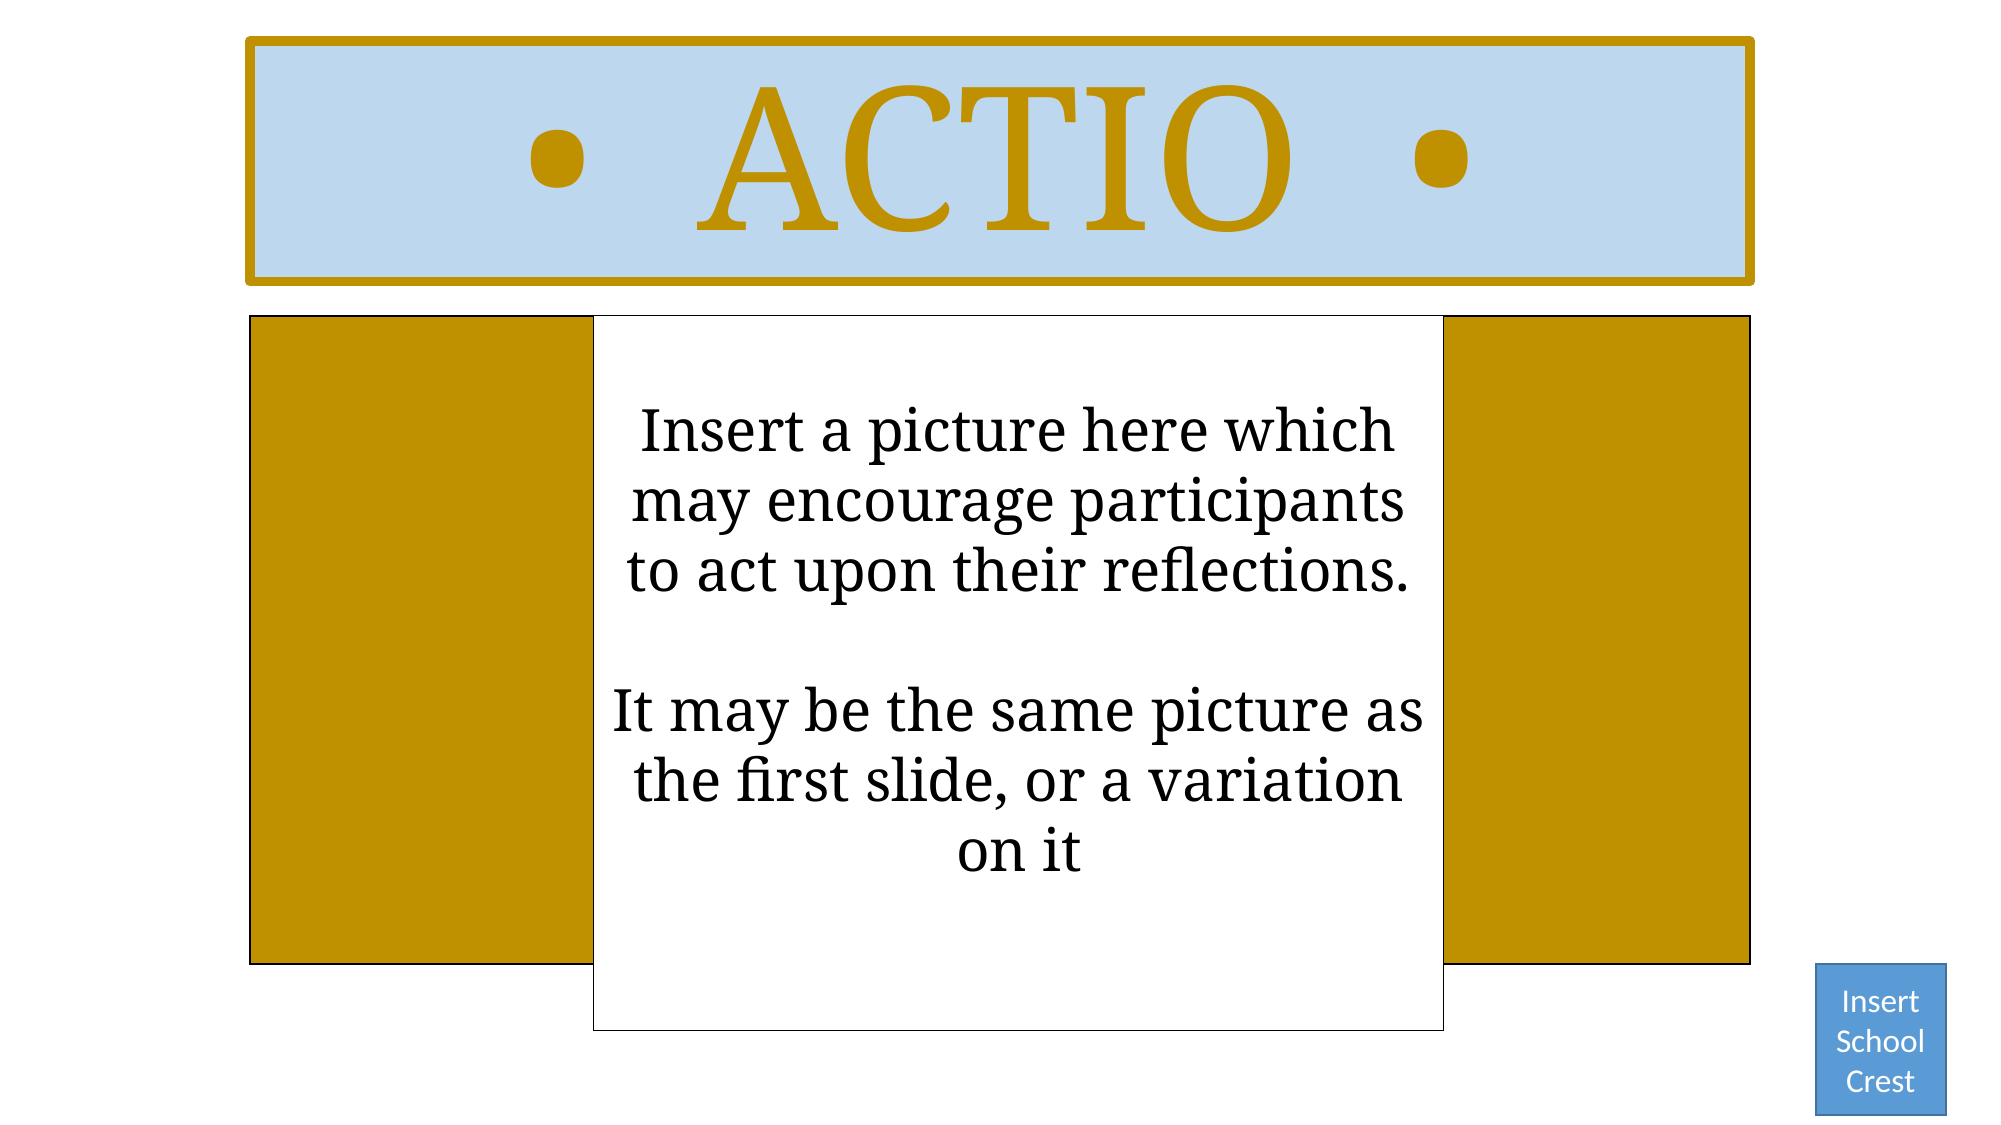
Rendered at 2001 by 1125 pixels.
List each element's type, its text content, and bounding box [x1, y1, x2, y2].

text_box Insert a picture here which may encourage participants to act upon their reflections. It may be the same picture as the first slide, or a variation on it [593, 315, 1444, 1031]
text_box [1444, 315, 1751, 965]
text_box • ACTIO • [249, 40, 1750, 282]
text_box Insert School Crest [1815, 963, 1947, 1116]
text_box [249, 315, 593, 965]
